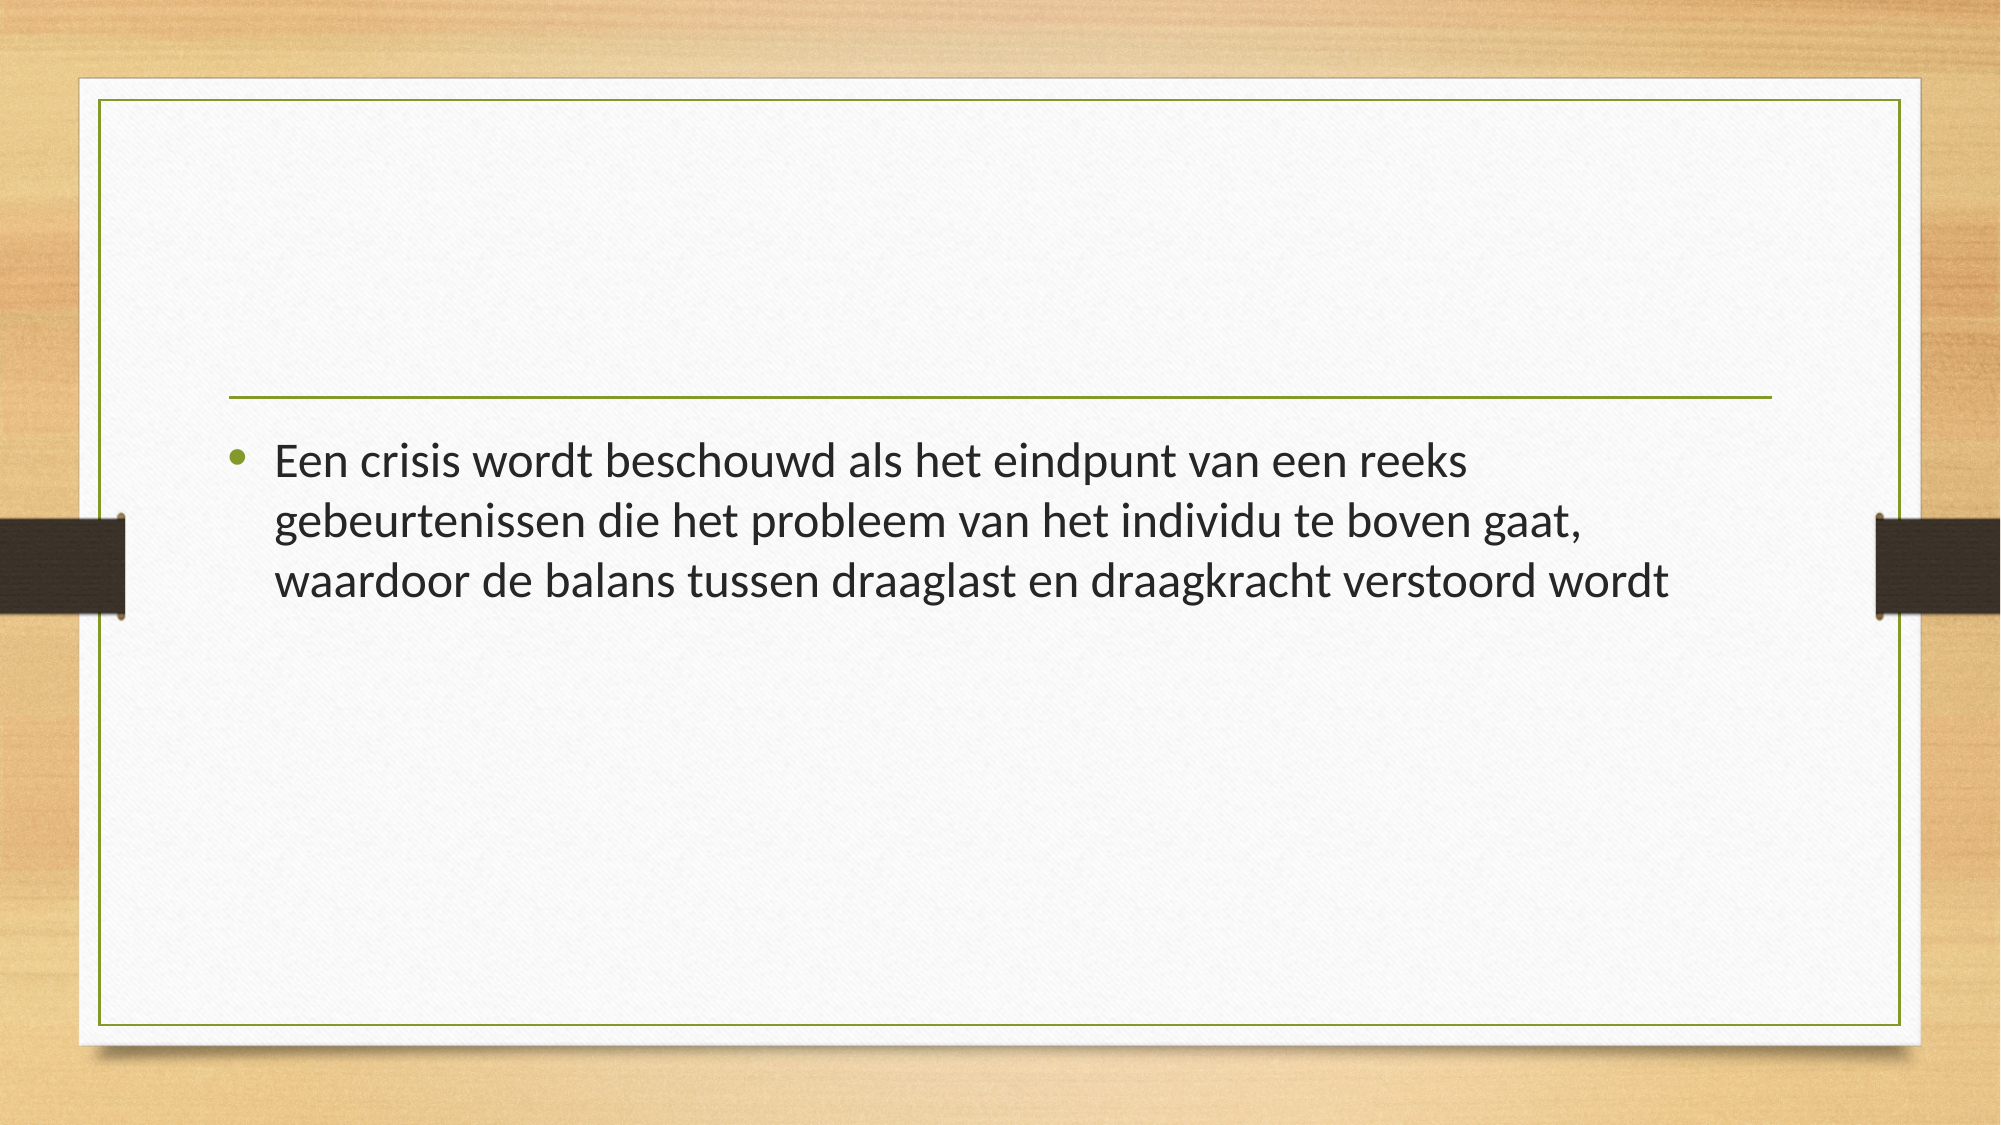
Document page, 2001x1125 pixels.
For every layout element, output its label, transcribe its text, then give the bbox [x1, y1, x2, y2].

list Een crisis wordt beschouwd als het eindpunt van een reeks gebeurtenissen die het probleem van het individu te boven gaat, waardoor de balans tussen draaglast en draagkracht verstoord wordt [212, 419, 1788, 964]
picture [0, 0, 2001, 1125]
